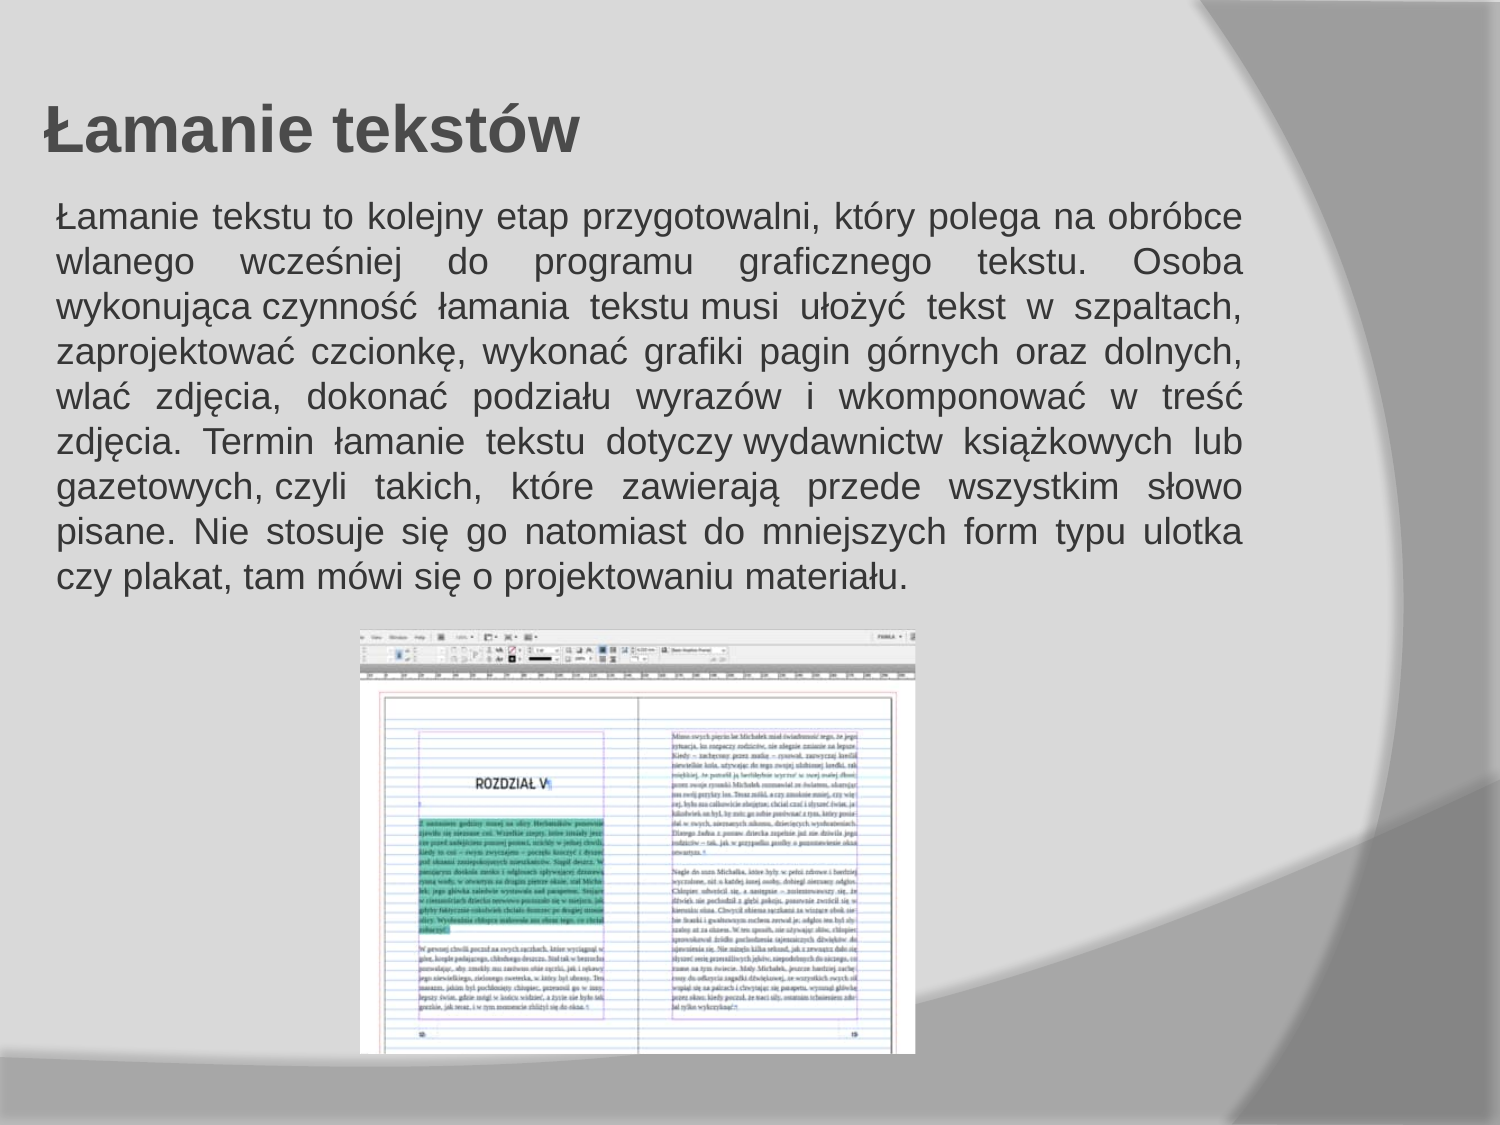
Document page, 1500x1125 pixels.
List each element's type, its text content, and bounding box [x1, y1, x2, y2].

text_box Łamanie tekstu to kolejny etap przygotowalni, który polega na obróbce wlanego wcześniej do programu graficznego tekstu. Osoba wykonująca czynność łamania tekstu musi ułożyć tekst w szpaltach, zaprojektować czcionkę, wykonać grafiki pagin górnych oraz dolnych, wlać zdjęcia, dokonać podziału wyrazów i wkomponować w treść zdjęcia. Termin łamanie tekstu dotyczy wydawnictw książkowych lub gazetowych, czyli takich, które zawierają przede wszystkim słowo pisane. Nie stosuje się go natomiast do mniejszych form typu ulotka czy plakat, tam mówi się o projektowaniu materiału. [41, 184, 1258, 605]
picture [359, 621, 916, 1055]
text_box Łamanie tekstów [29, 78, 1223, 173]
